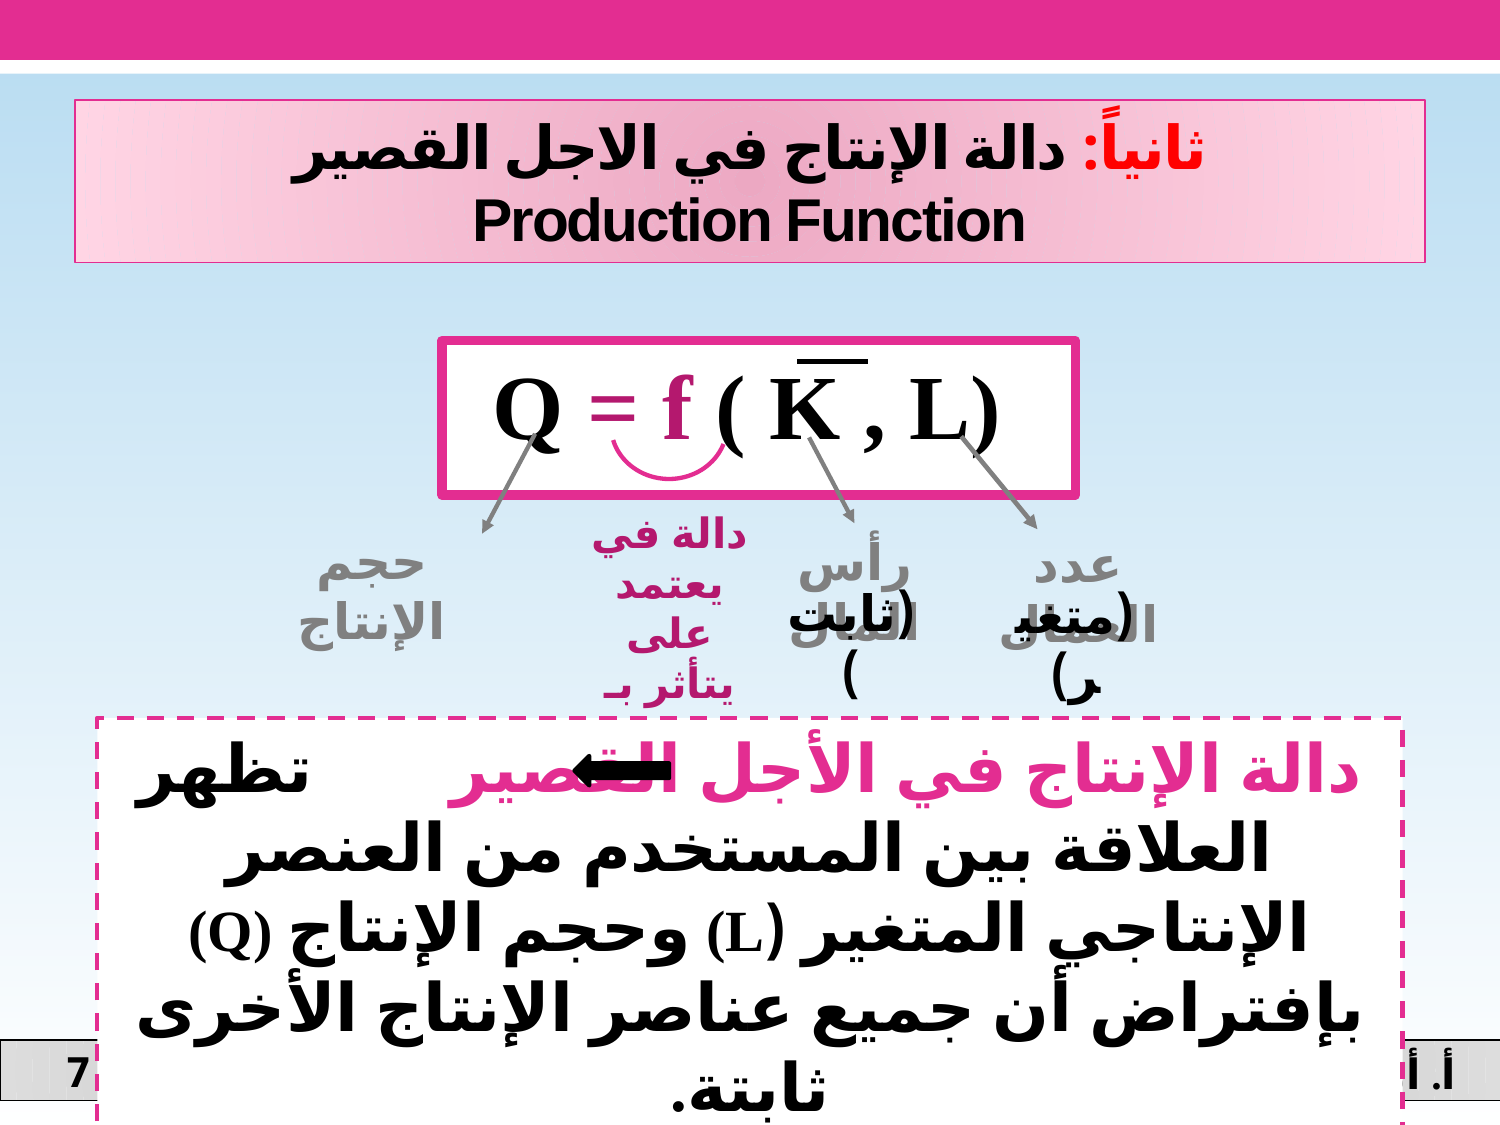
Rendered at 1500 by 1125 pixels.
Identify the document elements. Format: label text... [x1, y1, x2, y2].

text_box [808, 437, 855, 524]
text_box عدد العمال [958, 525, 1198, 661]
text_box أ. أمل أبوملحة [1403, 1040, 1471, 1105]
text_box 7 [45, 1038, 97, 1104]
text_box Q = f ( K , L) [440, 338, 1077, 497]
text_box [97, 717, 1403, 976]
text_box [611, 425, 726, 482]
text_box دالة في يعتمد على يتأثر بـ [569, 499, 770, 714]
text_box رأس المال [770, 523, 958, 658]
text_box حجم الإنتاج [255, 522, 488, 658]
text_box (ثابت) [770, 573, 934, 709]
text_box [481, 433, 536, 534]
text_box (متغير) [993, 575, 1157, 711]
text_box [1405, 1039, 1500, 1101]
text_box [0, 1039, 45, 1101]
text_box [960, 436, 1038, 530]
text_box ثانياً: دالة الإنتاج في الاجل القصير Production Function [74, 99, 1426, 263]
